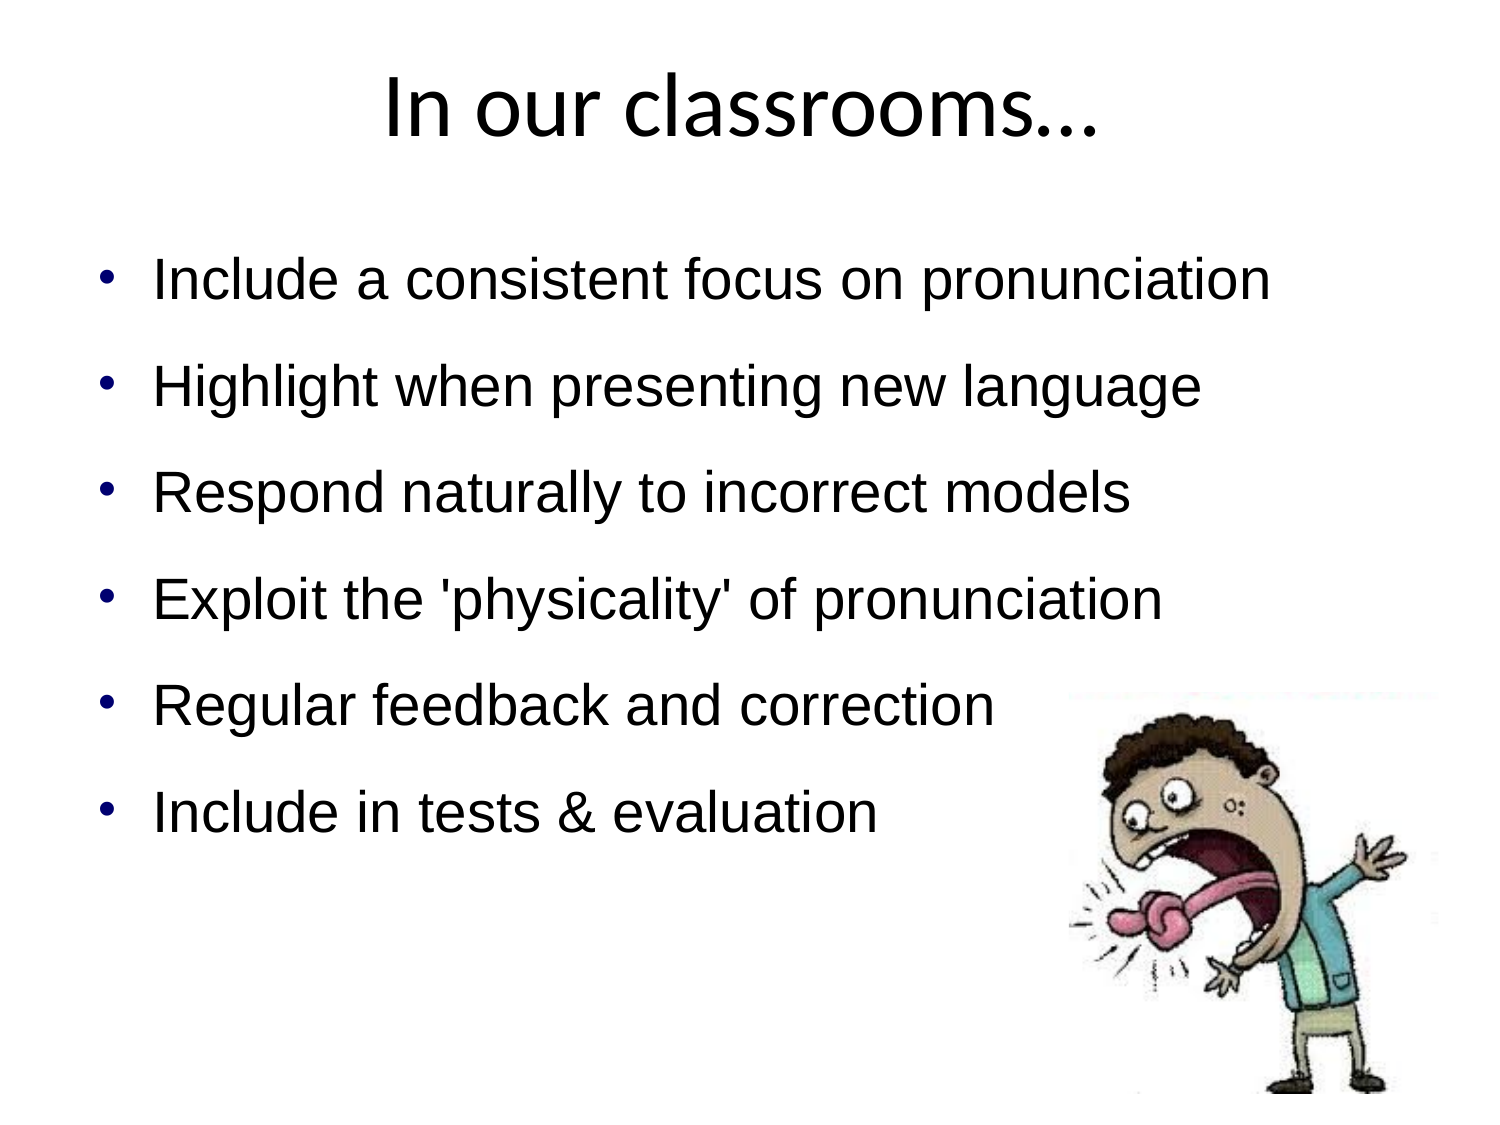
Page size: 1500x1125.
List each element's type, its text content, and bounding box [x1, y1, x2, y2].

text_box Include a consistent focus on pronunciation Highlight when presenting new language Respond naturally to incorrect models Exploit the 'physicality' of pronunciation Regular feedback and correction Include in tests & evaluation [82, 234, 1407, 958]
text_box In our classrooms… [46, 35, 1436, 164]
picture [1068, 692, 1439, 1095]
